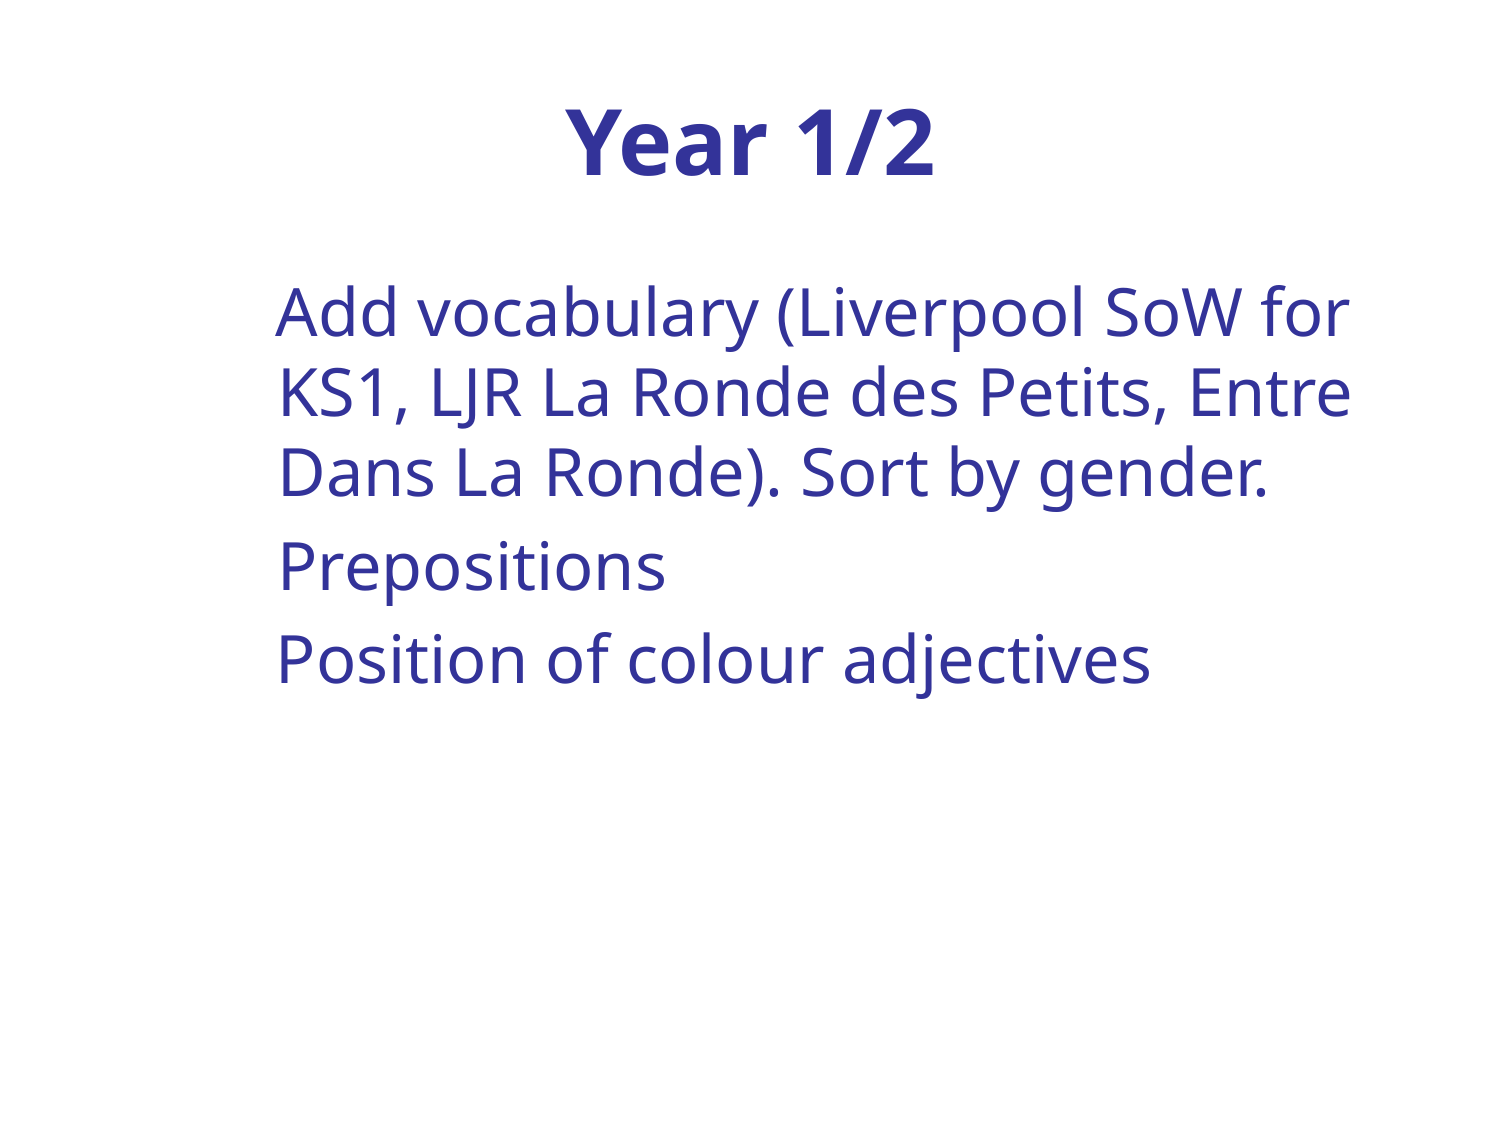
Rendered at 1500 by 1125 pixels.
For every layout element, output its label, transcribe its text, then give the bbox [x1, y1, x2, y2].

title Year 1/2 [76, 44, 1426, 233]
list Add vocabulary (Liverpool SoW for KS1, LJR La Ronde des Petits, Entre Dans La Ronde). Sort by gender. Prepositions Position of colour adjectives [74, 262, 1426, 1006]
